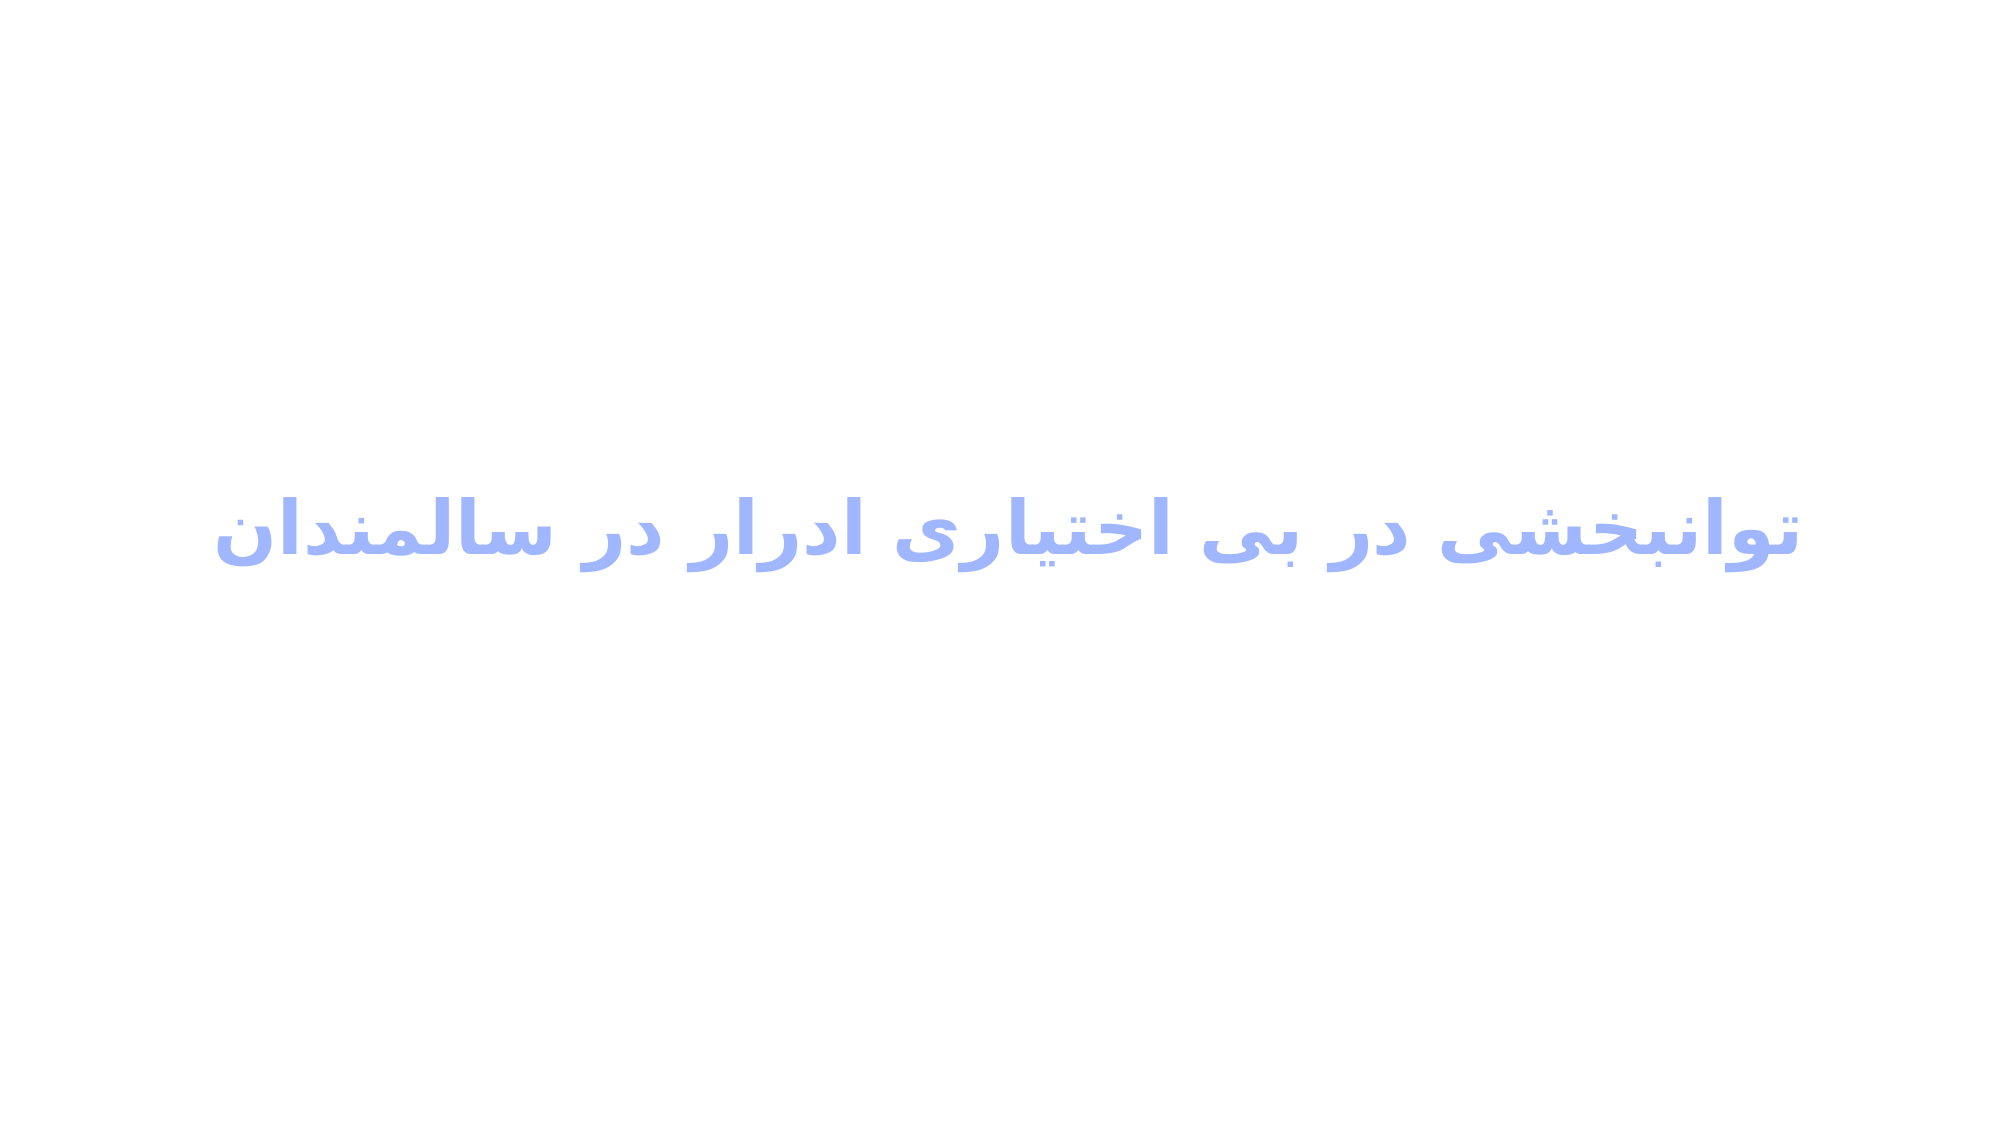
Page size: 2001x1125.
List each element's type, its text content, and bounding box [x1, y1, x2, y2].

list توانبخشی در بی اختیاری ادرار در سالمندان [137, 391, 1863, 939]
